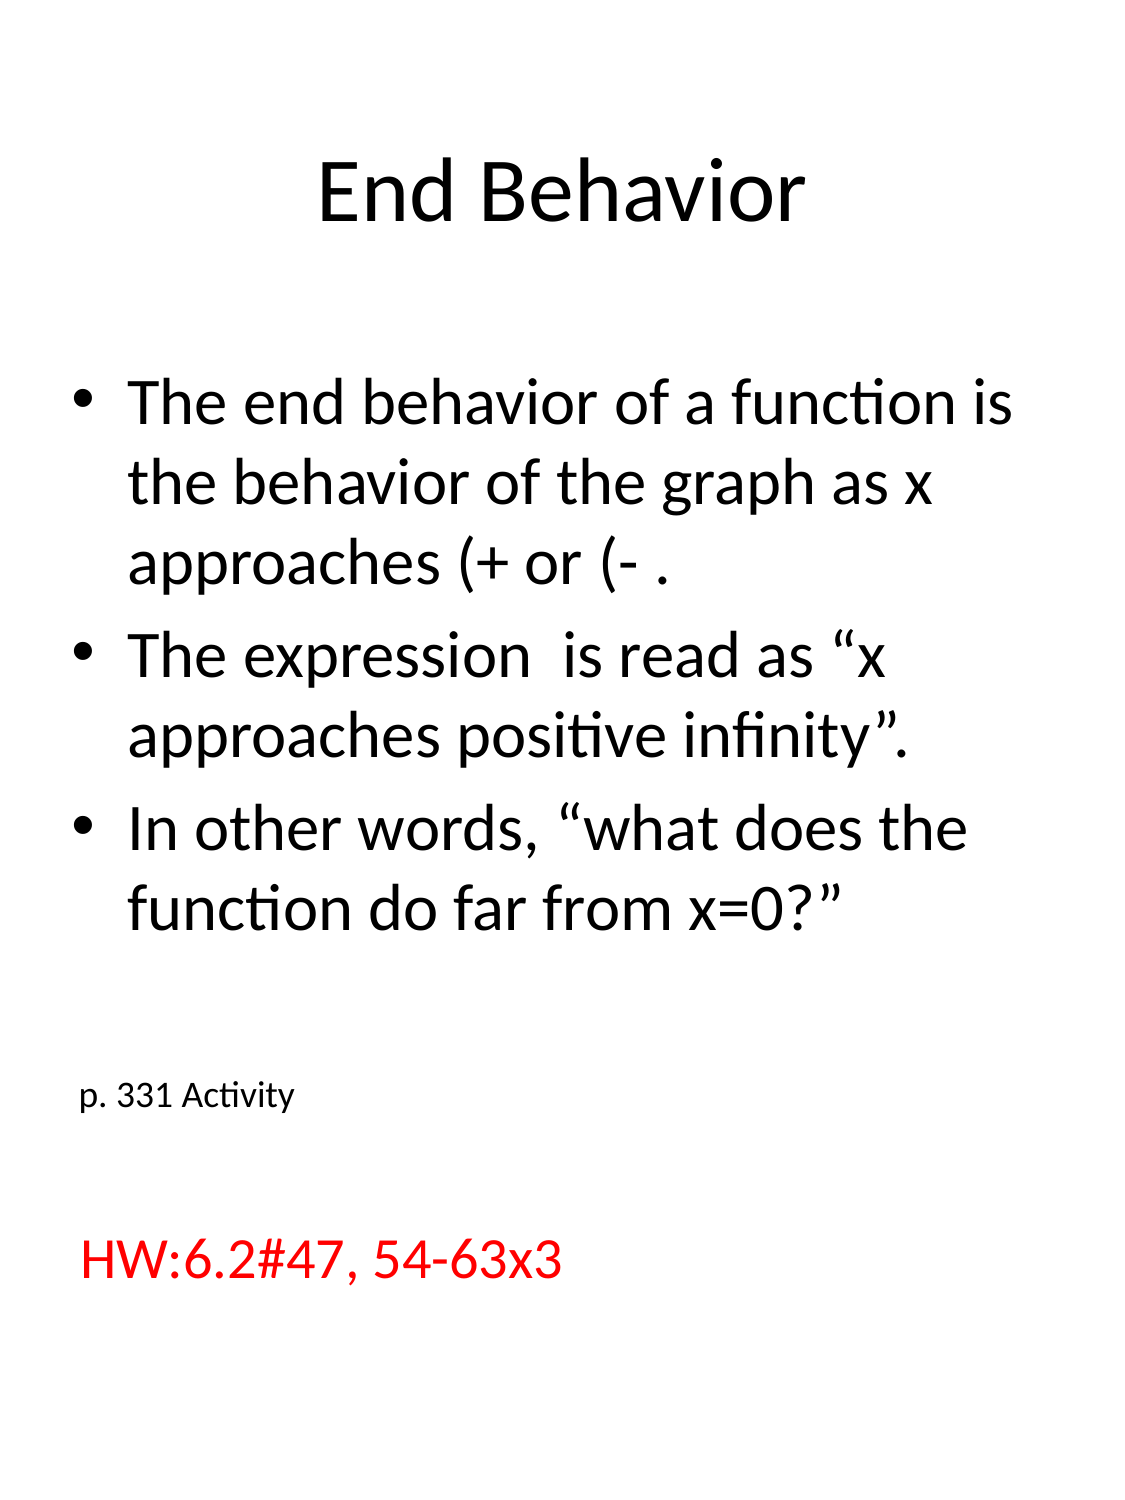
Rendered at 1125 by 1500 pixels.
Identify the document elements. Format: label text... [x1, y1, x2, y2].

title End Behavior [56, 60, 1069, 310]
text_box p. 331 Activity [63, 1062, 311, 1123]
text_box HW:6.2#47, 54-63x3 [65, 1212, 628, 1298]
